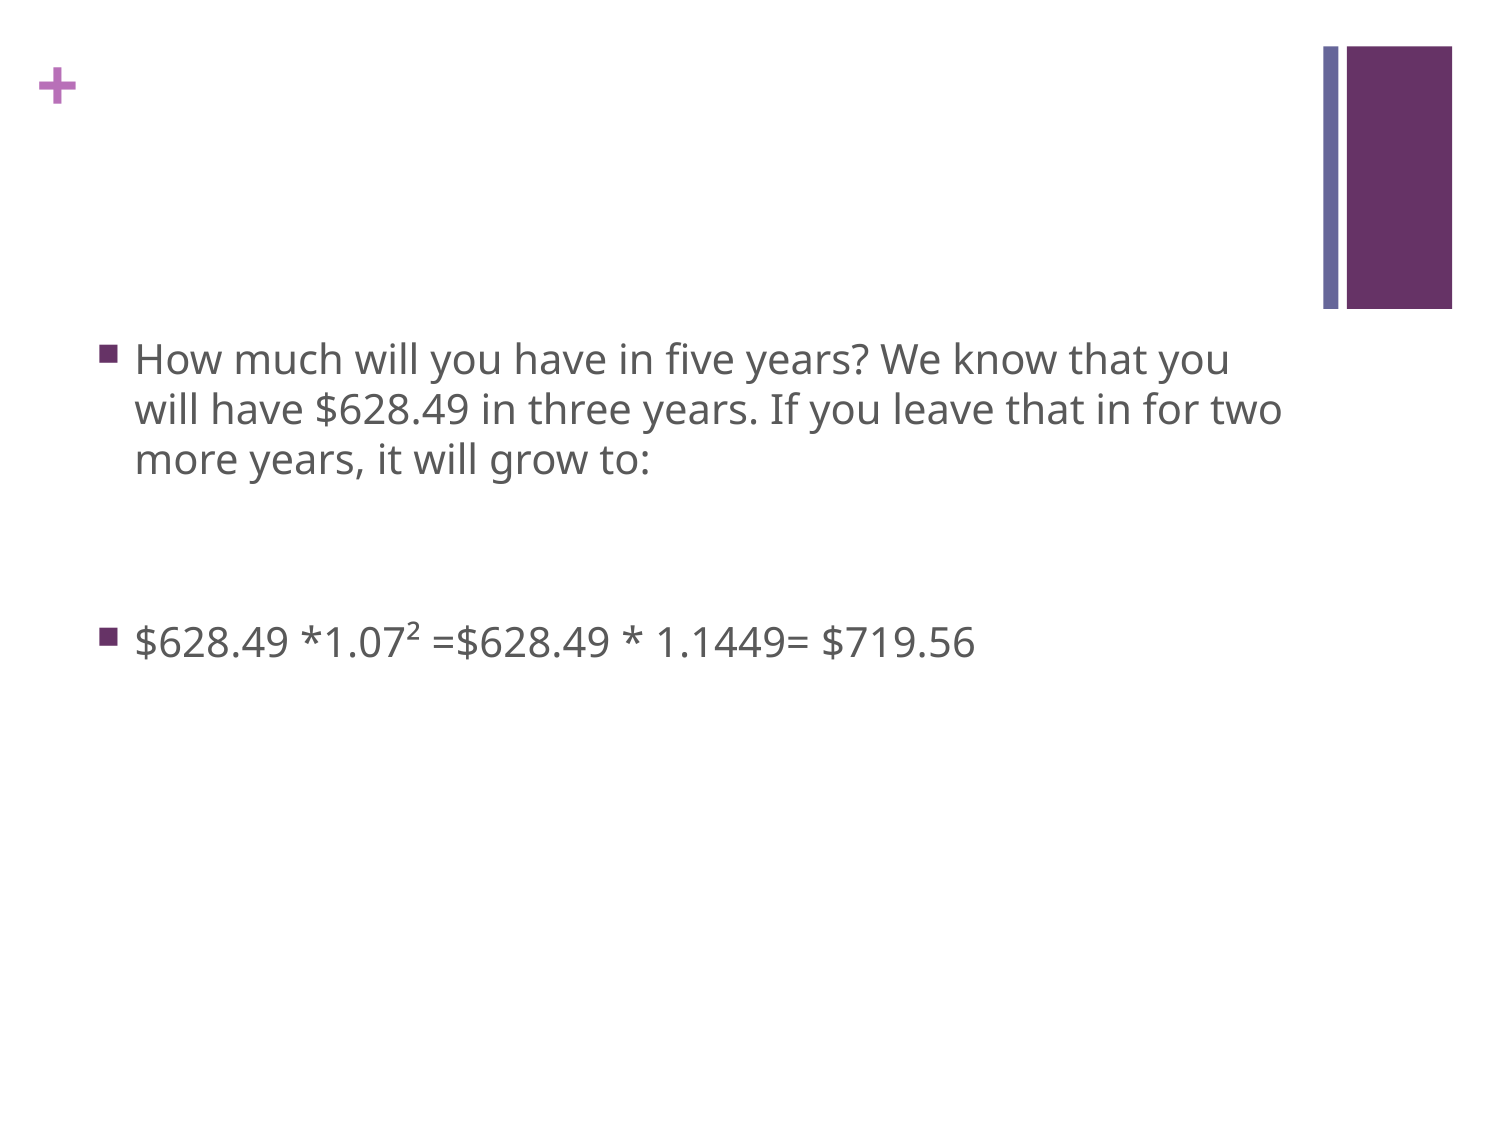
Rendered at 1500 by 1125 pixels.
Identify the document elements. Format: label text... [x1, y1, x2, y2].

list How much will you have in five years? We know that you will have $628.49 in three years. If you leave that in for two more years, it will grow to: $628.49 *1.07² =$628.49 * 1.1449= $719.56 [81, 324, 1322, 1005]
